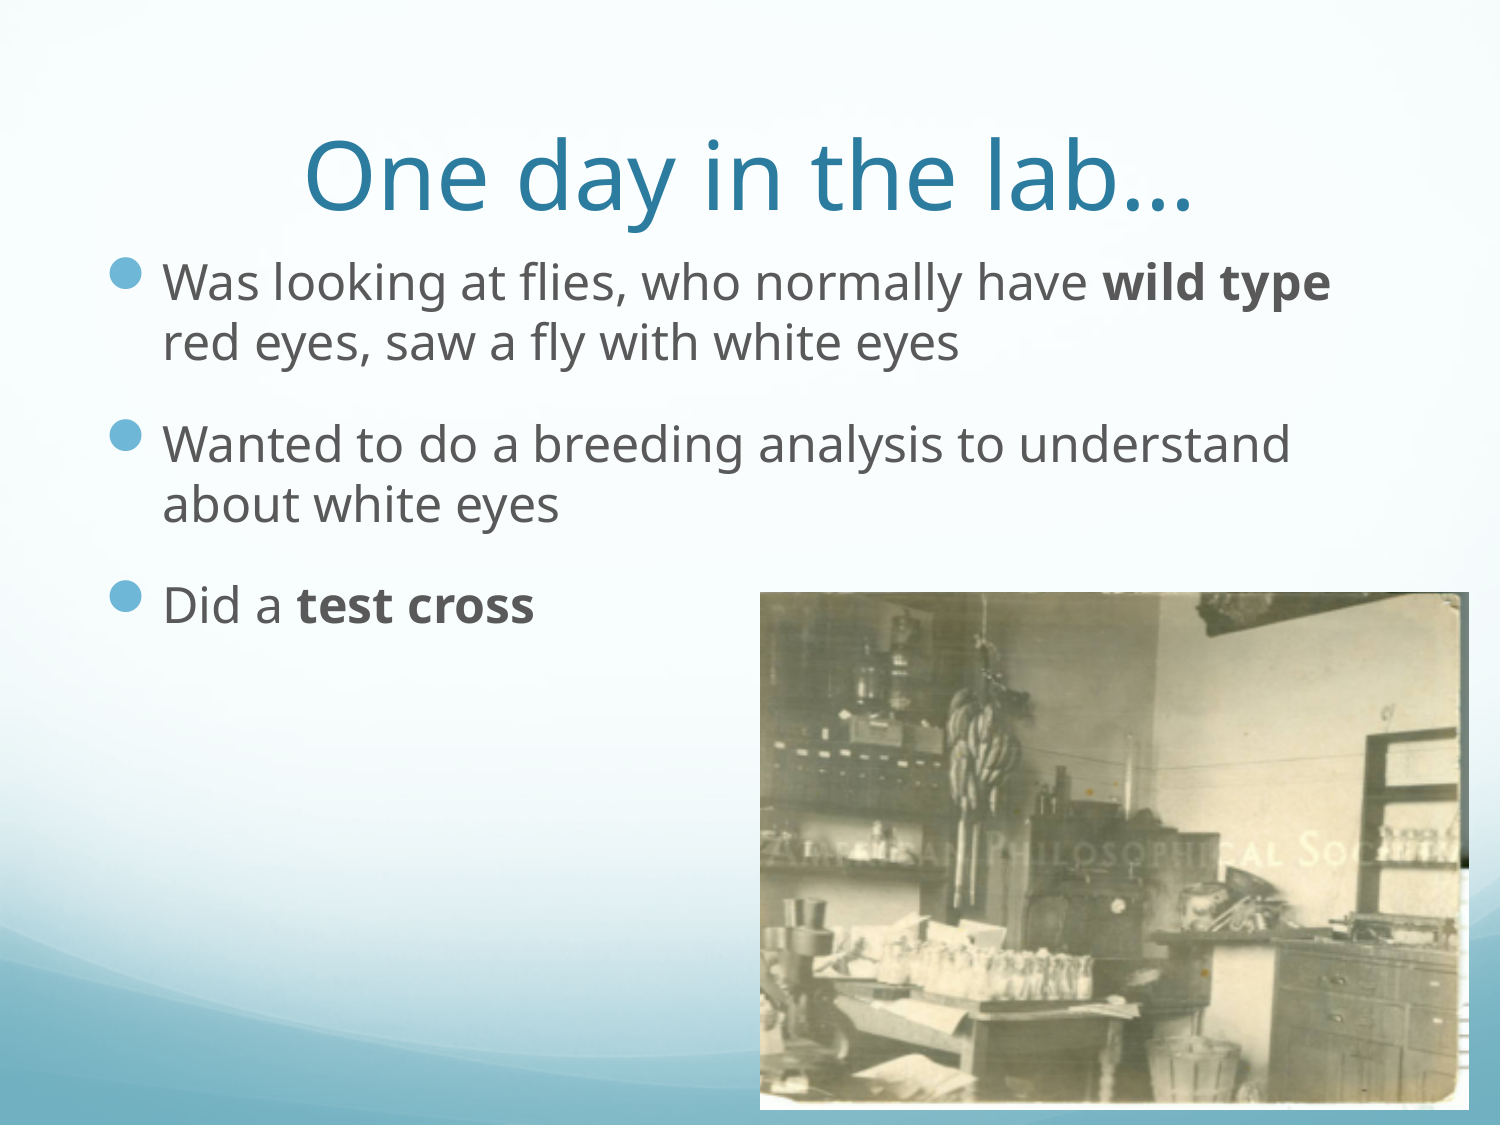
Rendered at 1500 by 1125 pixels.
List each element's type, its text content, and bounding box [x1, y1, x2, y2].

list Was looking at flies, who normally have wild type red eyes, saw a fly with white eyes Wanted to do a breeding analysis to understand about white eyes Did a test cross [90, 242, 1410, 956]
picture [759, 591, 1469, 1111]
title One day in the lab… [90, 17, 1410, 237]
